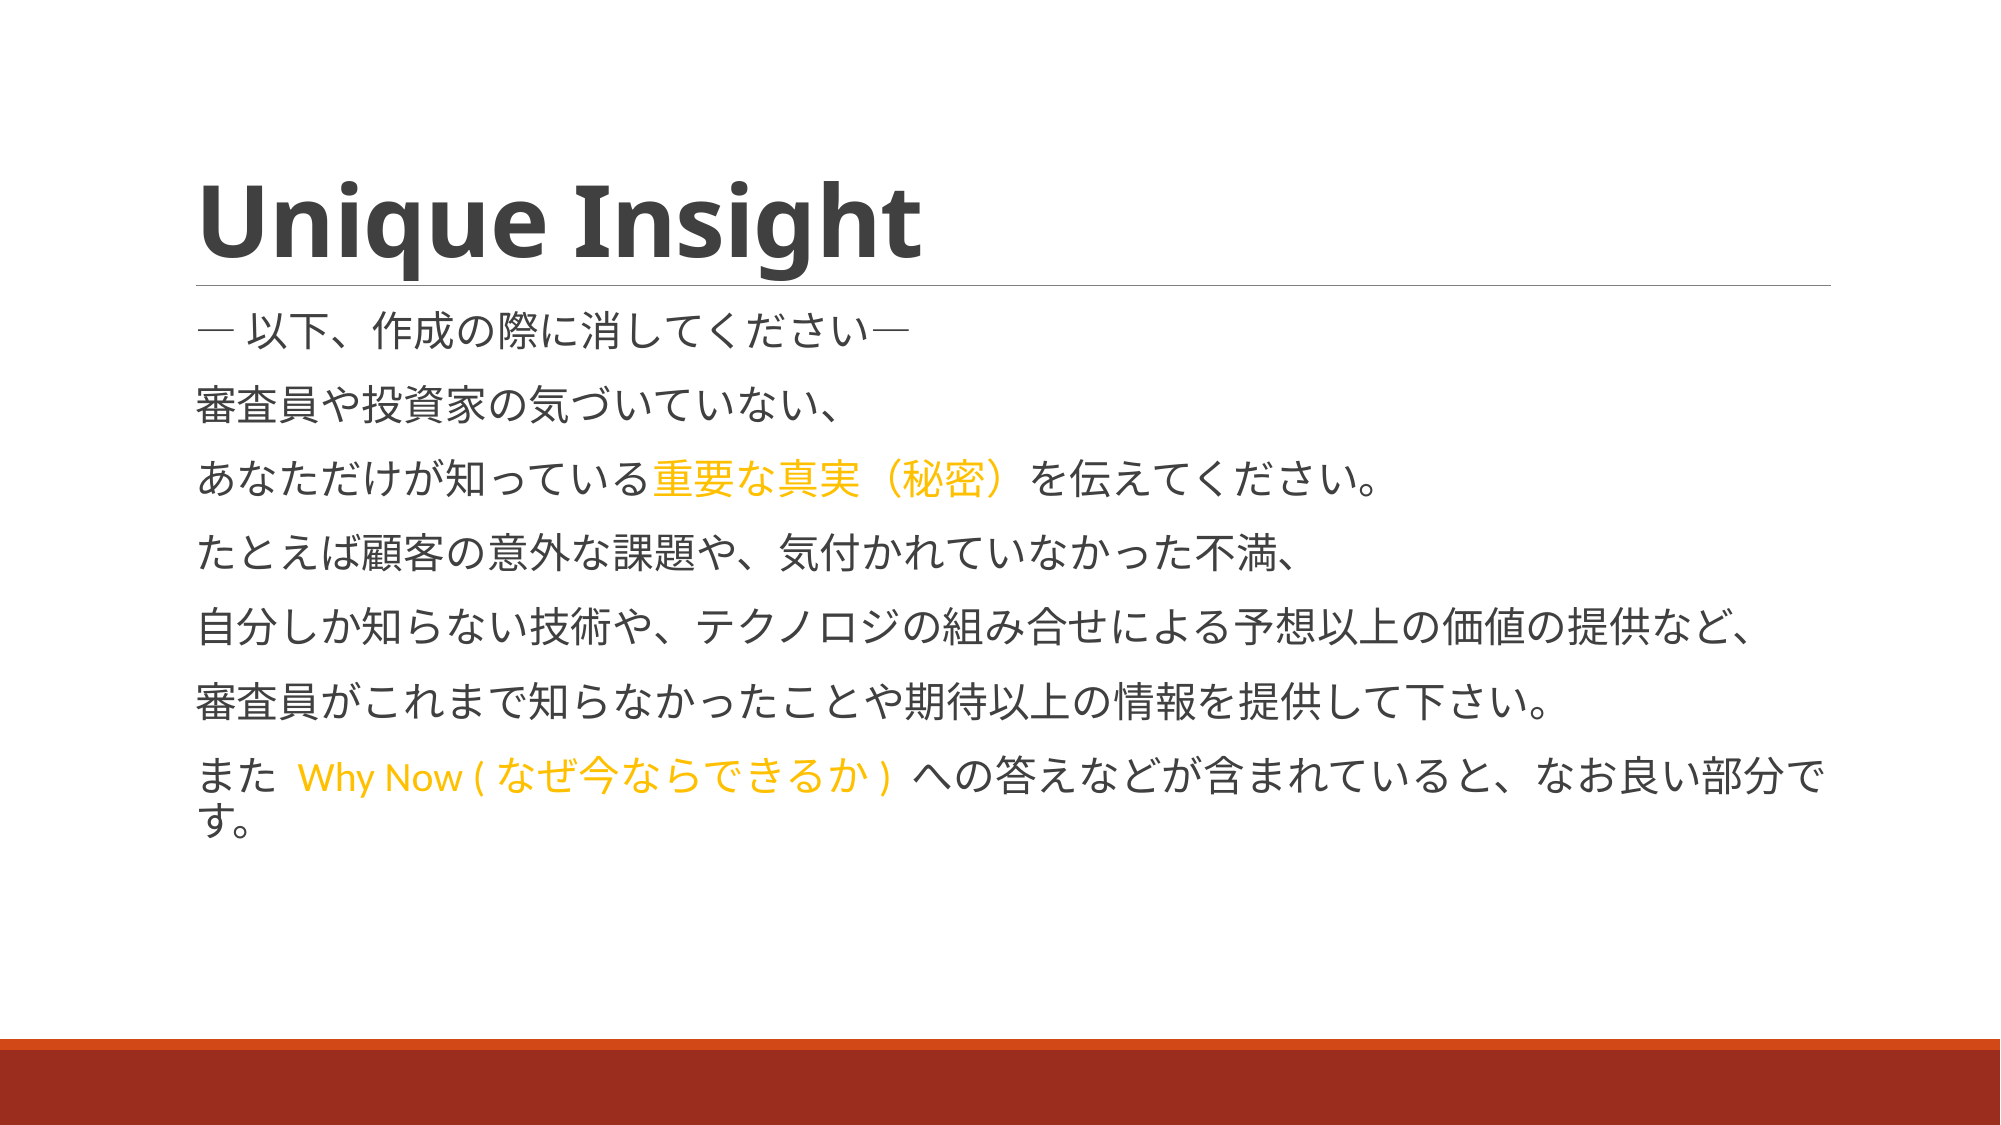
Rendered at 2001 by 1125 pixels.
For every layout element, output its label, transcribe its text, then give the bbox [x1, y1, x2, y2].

title Unique Insight [180, 47, 1830, 285]
list ―以下、作成の際に消してください― 審査員や投資家の気づいていない、 あなただけが知っている重要な真実（秘密）を伝えてください。 たとえば顧客の意外な課題や、気付かれていなかった不満、 自分しか知らない技術や、テクノロジの組み合せによる予想以上の価値の提供など、 審査員がこれまで知らなかったことや期待以上の情報を提供して下さい。 また Why Now (なぜ今ならできるか) への答えなどが含まれていると、なお良い部分です。 [180, 302, 1830, 963]
